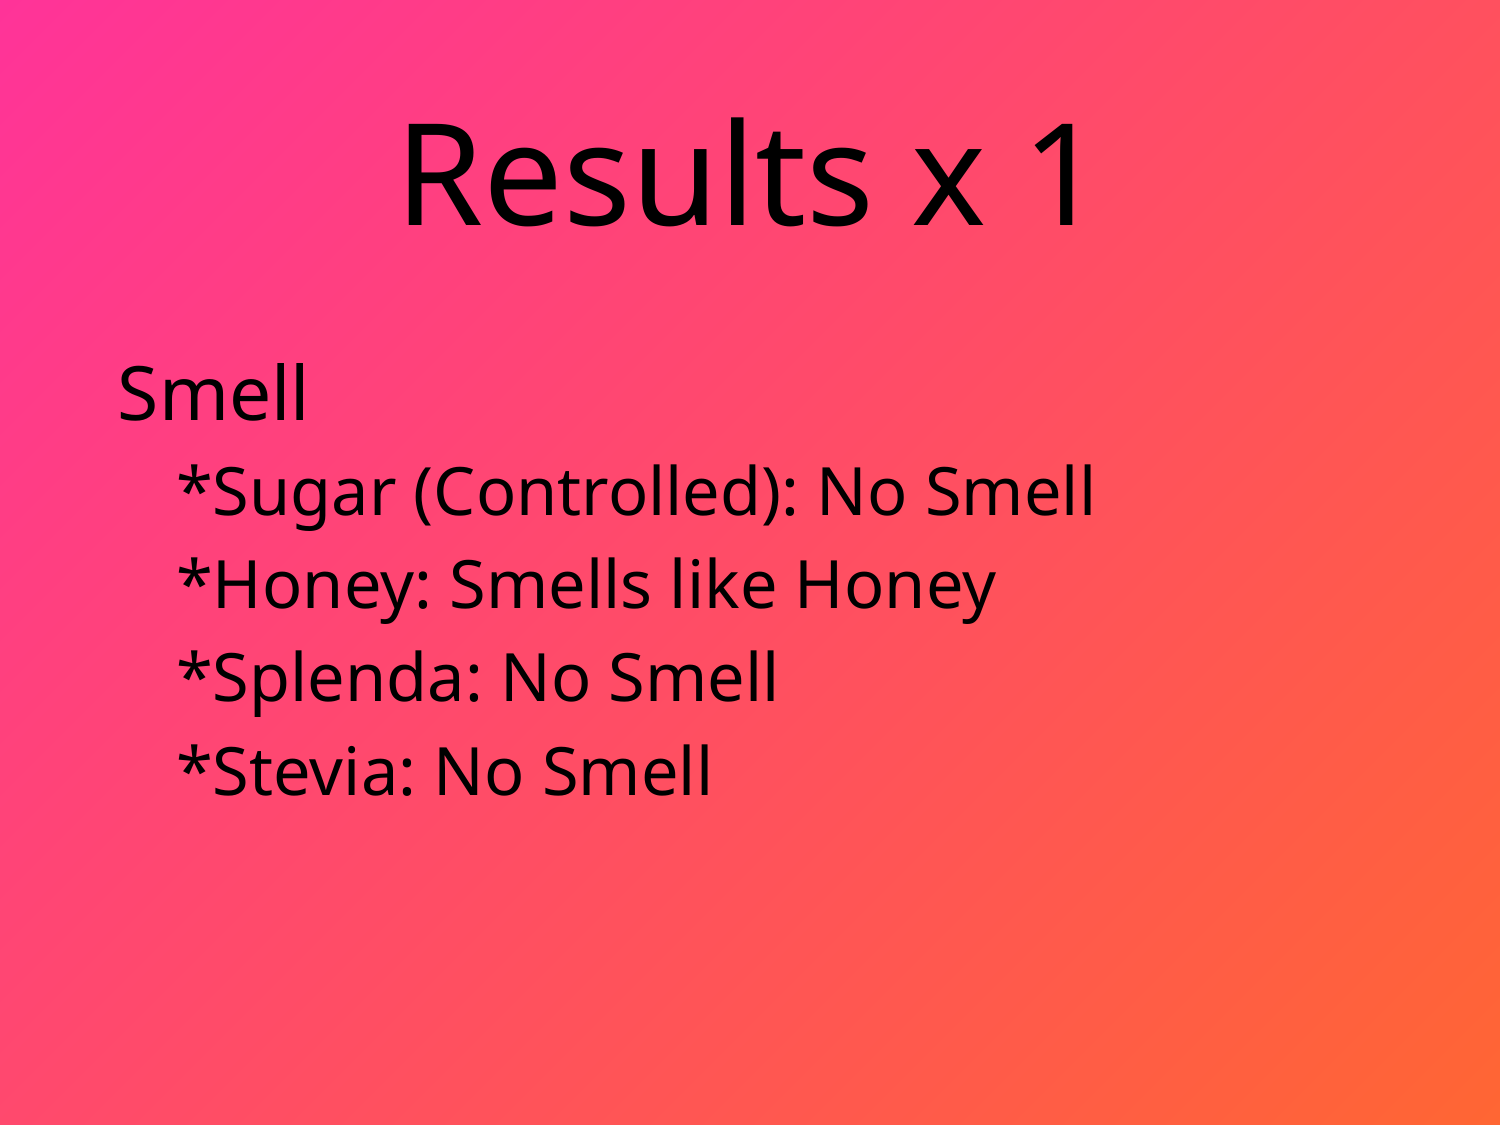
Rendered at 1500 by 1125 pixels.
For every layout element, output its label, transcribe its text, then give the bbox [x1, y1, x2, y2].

title Results x 1 [0, 75, 1500, 263]
list Smell *Sugar (Controlled): No Smell *Honey: Smells like Honey *Splenda: No Smell *Stevia: No Smell [75, 337, 1425, 1063]
